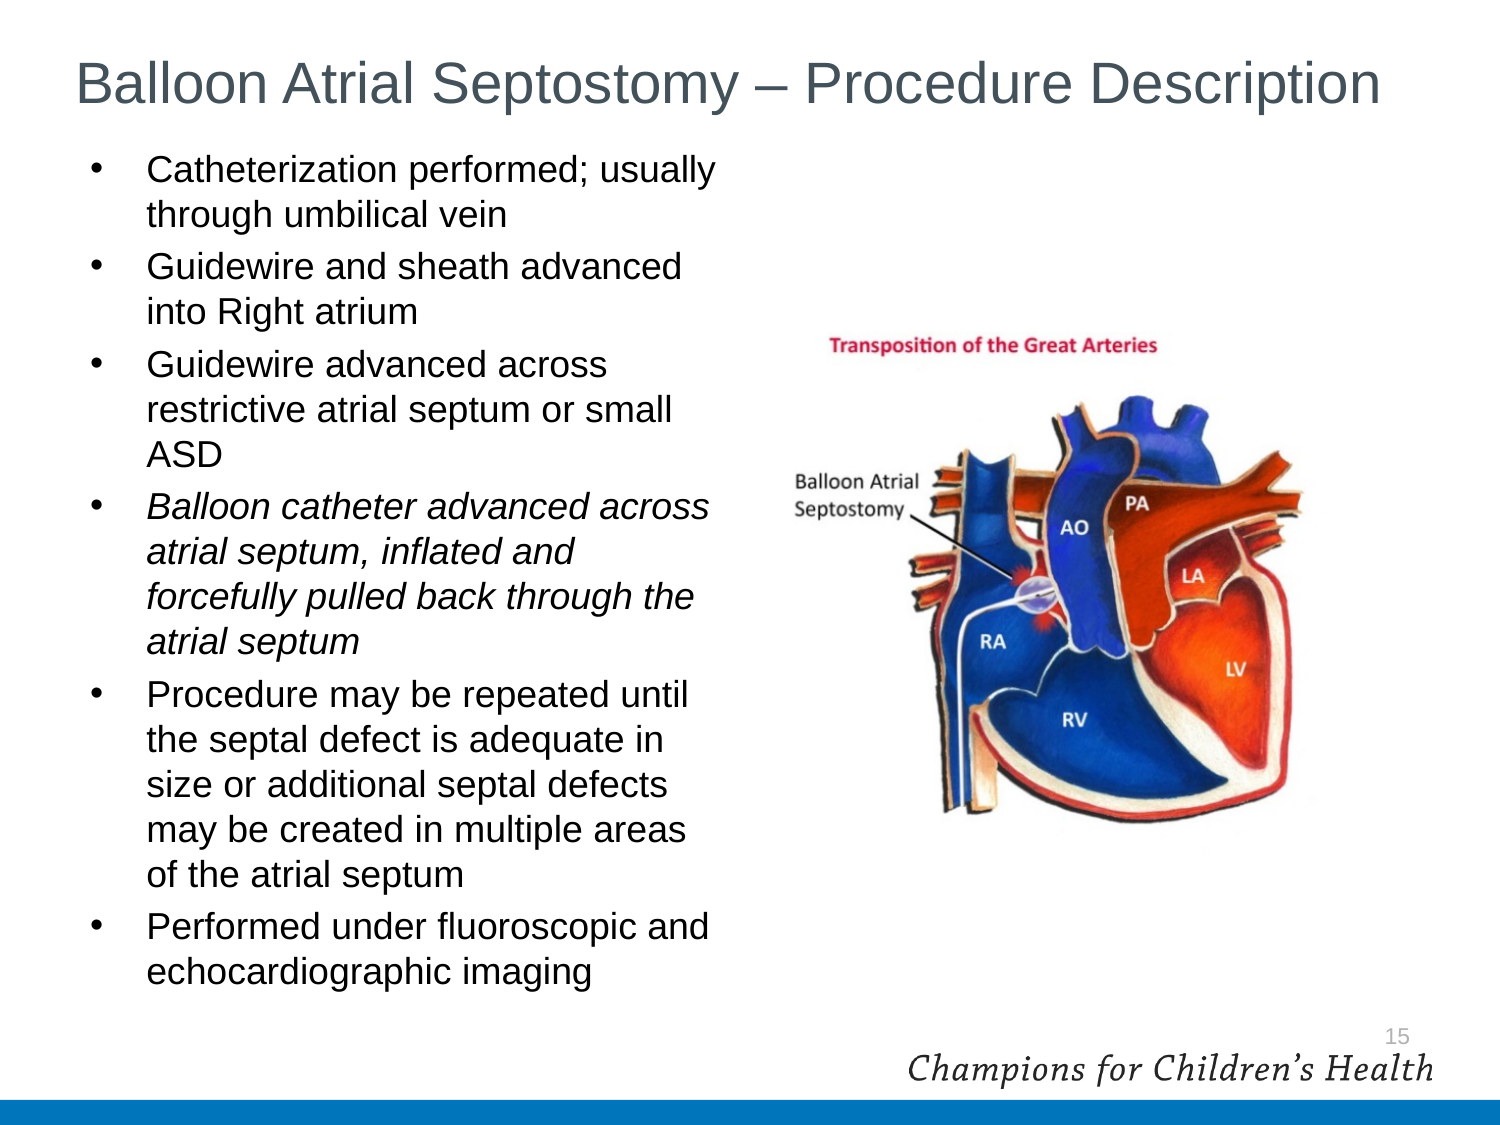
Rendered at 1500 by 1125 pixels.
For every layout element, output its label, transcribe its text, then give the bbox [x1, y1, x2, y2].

picture [909, 1053, 1432, 1089]
title Balloon Atrial Septostomy – Procedure Description [74, 44, 1426, 138]
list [762, 299, 1462, 863]
list Catheterization performed; usually through umbilical vein Guidewire and sheath advanced into Right atrium Guidewire advanced across restrictive atrial septum or small ASD Balloon catheter advanced across atrial septum, inflated and forcefully pulled back through the atrial septum Procedure may be repeated until the septal defect is adequate in size or additional septal defects may be created in multiple areas of the atrial septum Performed under fluoroscopic and echocardiographic imaging [74, 137, 738, 1088]
slide_number 15 [1074, 1005, 1425, 1066]
